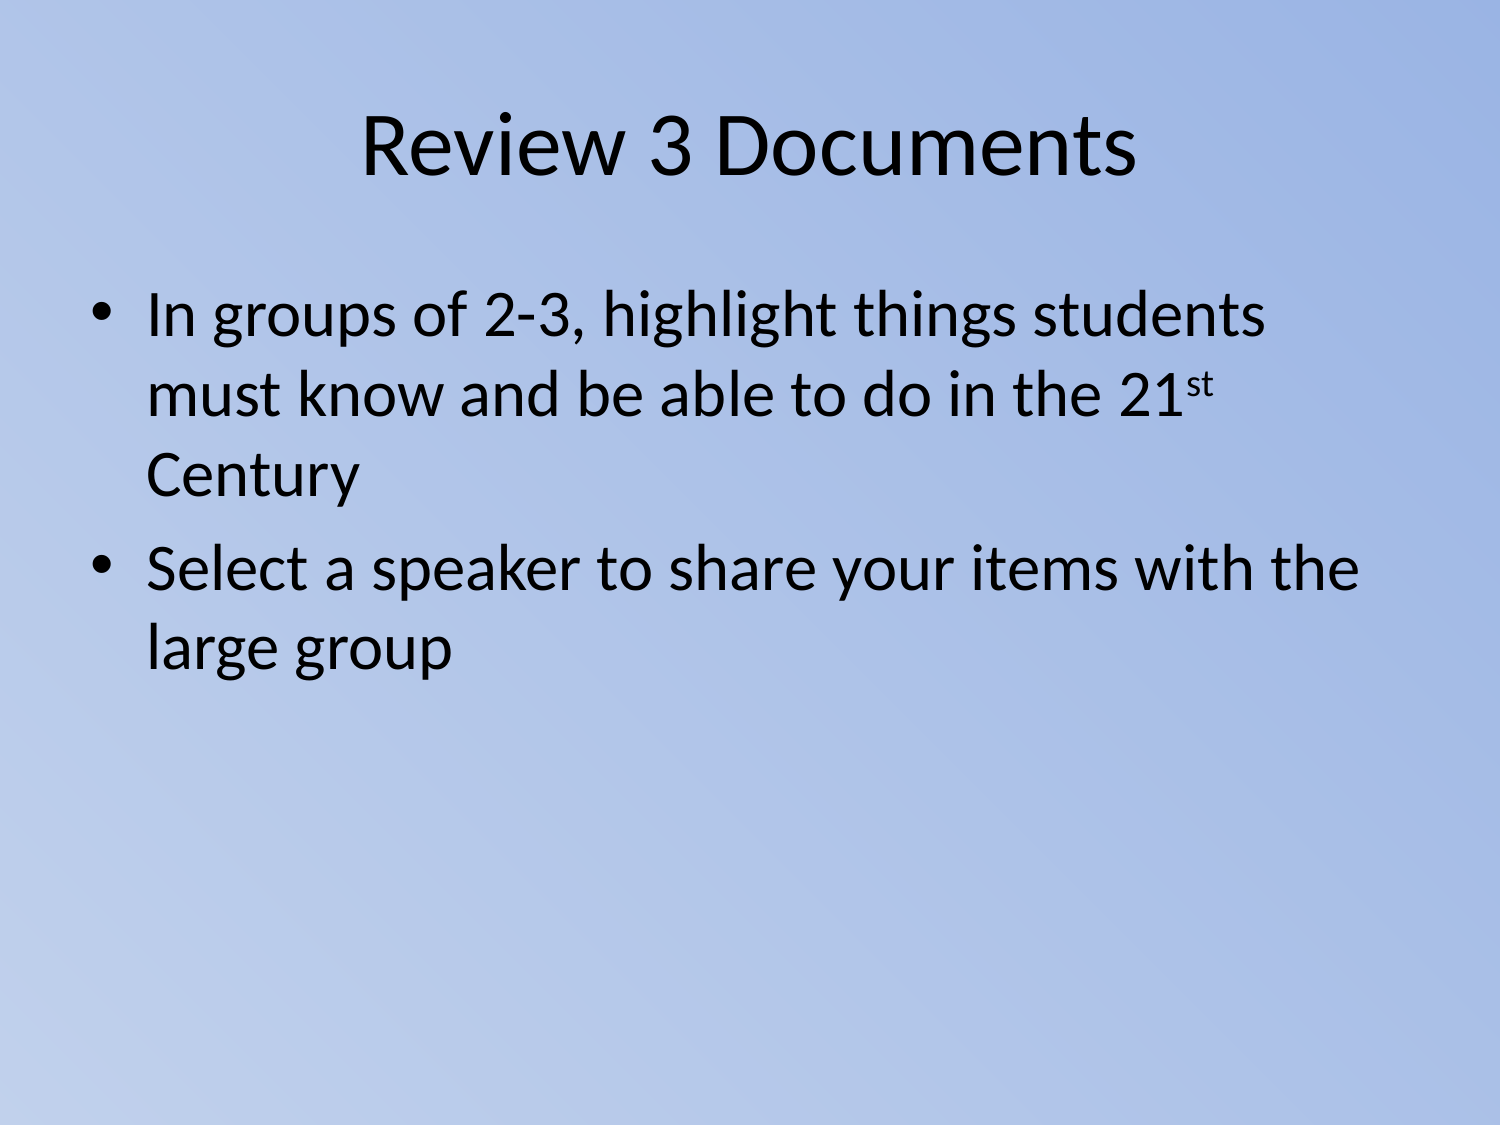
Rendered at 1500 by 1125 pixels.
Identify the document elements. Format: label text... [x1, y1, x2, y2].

list In groups of 2-3, highlight things students must know and be able to do in the 21st Century Select a speaker to share your items with the large group [75, 262, 1425, 1005]
title Review 3 Documents [75, 45, 1425, 233]
